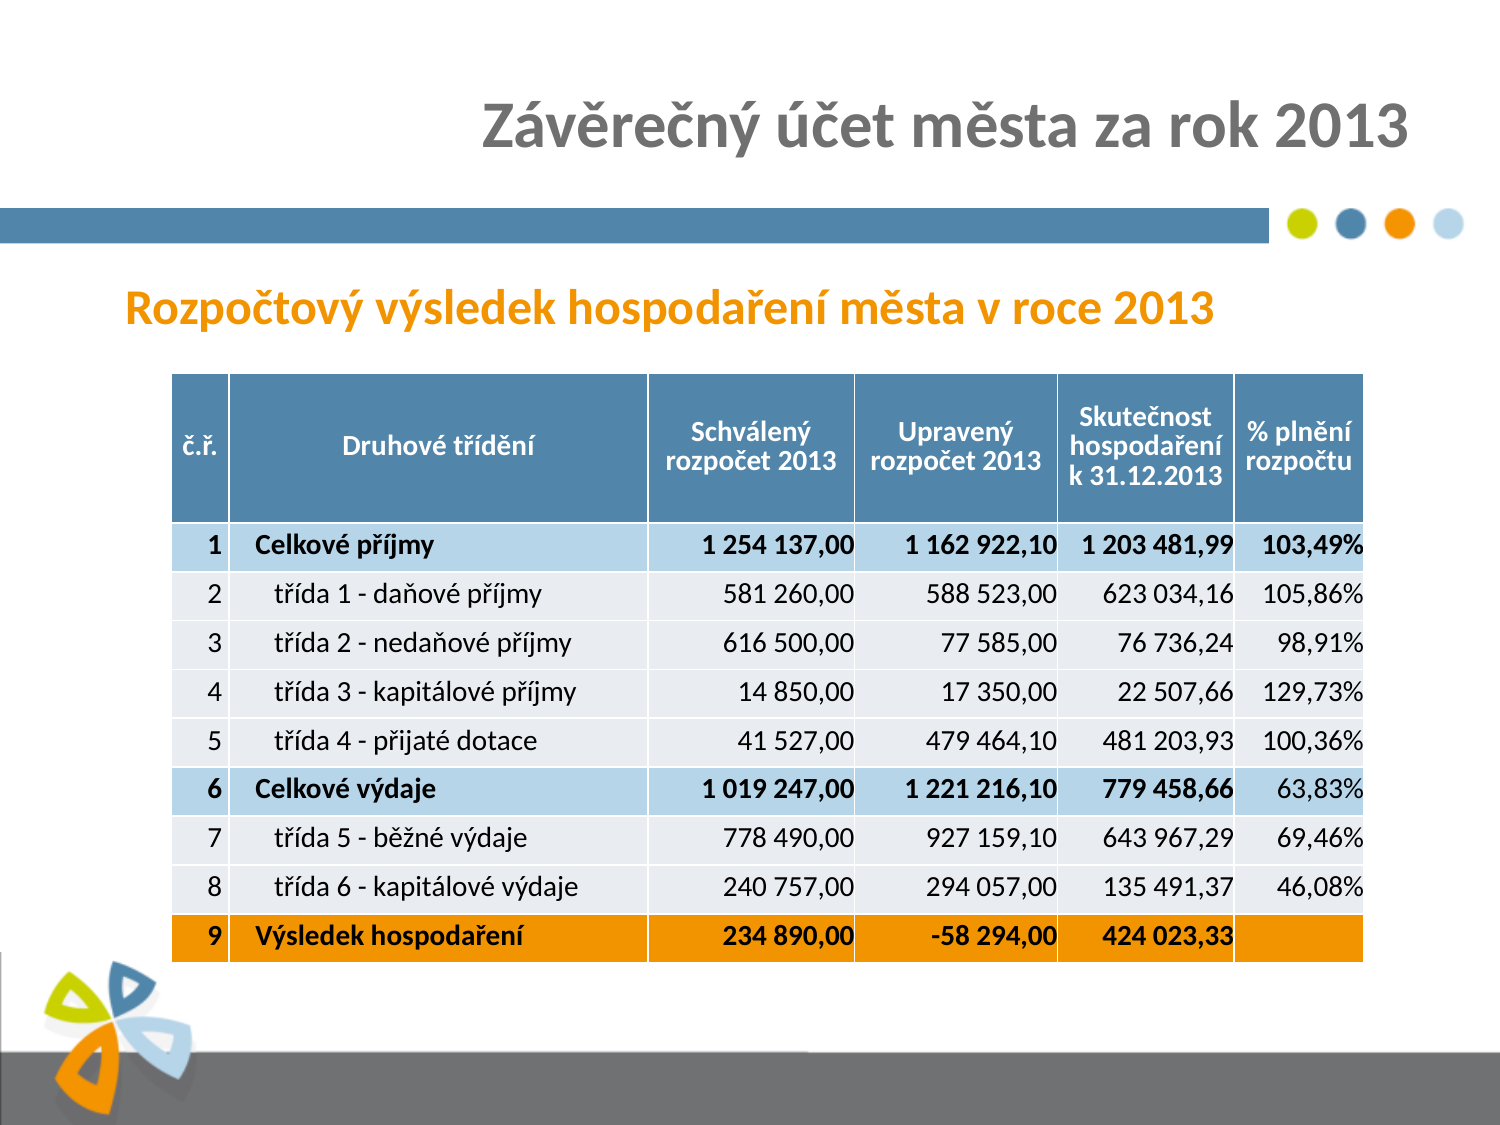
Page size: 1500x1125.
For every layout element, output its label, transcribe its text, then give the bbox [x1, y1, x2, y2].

table_cell 4 [172, 670, 228, 717]
table_cell 1 019 247,00 [649, 768, 854, 815]
table_cell 22 507,66 [1058, 670, 1233, 717]
table_cell 7 [172, 817, 228, 864]
table_cell 2 [172, 573, 228, 620]
table_header Upravený rozpočet 2013 [855, 374, 1057, 522]
table_cell 778 490,00 [649, 817, 854, 864]
table_cell 581 260,00 [649, 573, 854, 620]
table_cell 927 159,10 [855, 817, 1057, 864]
table_cell -58 294,00 [855, 915, 1057, 962]
table_header Skutečnost hospodaření k 31.12.2013 [1058, 374, 1233, 522]
picture [1269, 196, 1483, 256]
table_cell 479 464,10 [855, 719, 1057, 766]
table_cell 46,08% [1235, 866, 1363, 913]
table_cell 8 [172, 866, 228, 913]
table_cell 135 491,37 [1058, 866, 1233, 913]
table_cell Výsledek hospodaření [230, 915, 647, 962]
table_cell 1 162 922,10 [855, 524, 1057, 571]
table_cell třída 5 - běžné výdaje [230, 817, 647, 864]
table_cell 424 023,33 [1058, 915, 1233, 962]
table_cell 1 [172, 524, 228, 571]
table_cell 17 350,00 [855, 670, 1057, 717]
table_cell 9 [172, 915, 228, 962]
table_cell 3 [172, 621, 228, 669]
list Rozpočtový výsledek hospodaření města v roce 2013 [110, 267, 1400, 1012]
table_cell 77 585,00 [855, 621, 1057, 669]
table_header % plnění rozpočtu [1235, 374, 1363, 522]
table_cell 616 500,00 [649, 621, 854, 669]
table_cell třída 4 - přijaté dotace [230, 719, 647, 766]
table_cell třída 3 - kapitálové příjmy [230, 670, 647, 717]
table_cell Celkové výdaje [230, 768, 647, 815]
table_cell 1 203 481,99 [1058, 524, 1233, 571]
table_cell 6 [172, 768, 228, 815]
table_cell 1 221 216,10 [855, 768, 1057, 815]
table_cell 623 034,16 [1058, 573, 1233, 620]
table_cell 103,49% [1235, 524, 1363, 571]
table_cell 100,36% [1235, 719, 1363, 766]
table_header č.ř. [172, 374, 228, 522]
table_cell 234 890,00 [649, 915, 854, 962]
title Závěrečný účet města za rok 2013 [75, 45, 1425, 197]
table_cell 76 736,24 [1058, 621, 1233, 669]
table_cell 1 254 137,00 [649, 524, 854, 571]
table_cell 69,46% [1235, 817, 1363, 864]
table_cell Celkové příjmy [230, 524, 647, 571]
table_cell třída 2 - nedaňové příjmy [230, 621, 647, 669]
table_cell 105,86% [1235, 573, 1363, 620]
table_cell 14 850,00 [649, 670, 854, 717]
table_cell 643 967,29 [1058, 817, 1233, 864]
table_cell 98,91% [1235, 621, 1363, 669]
table_cell 481 203,93 [1058, 719, 1233, 766]
table_cell 779 458,66 [1058, 768, 1233, 815]
table_cell 588 523,00 [855, 573, 1057, 620]
table_cell třída 6 - kapitálové výdaje [230, 866, 647, 913]
table_cell 63,83% [1235, 768, 1363, 815]
table_cell 41 527,00 [649, 719, 854, 766]
table_cell 294 057,00 [855, 866, 1057, 913]
table_cell [1235, 915, 1363, 962]
table_cell 129,73% [1235, 670, 1363, 717]
table_cell 240 757,00 [649, 866, 854, 913]
table_header Druhové třídění [230, 374, 647, 522]
picture [0, 952, 1500, 1125]
table_cell třída 1 - daňové příjmy [230, 573, 647, 620]
table_cell 5 [172, 719, 228, 766]
table_header Schválený rozpočet 2013 [649, 374, 854, 522]
